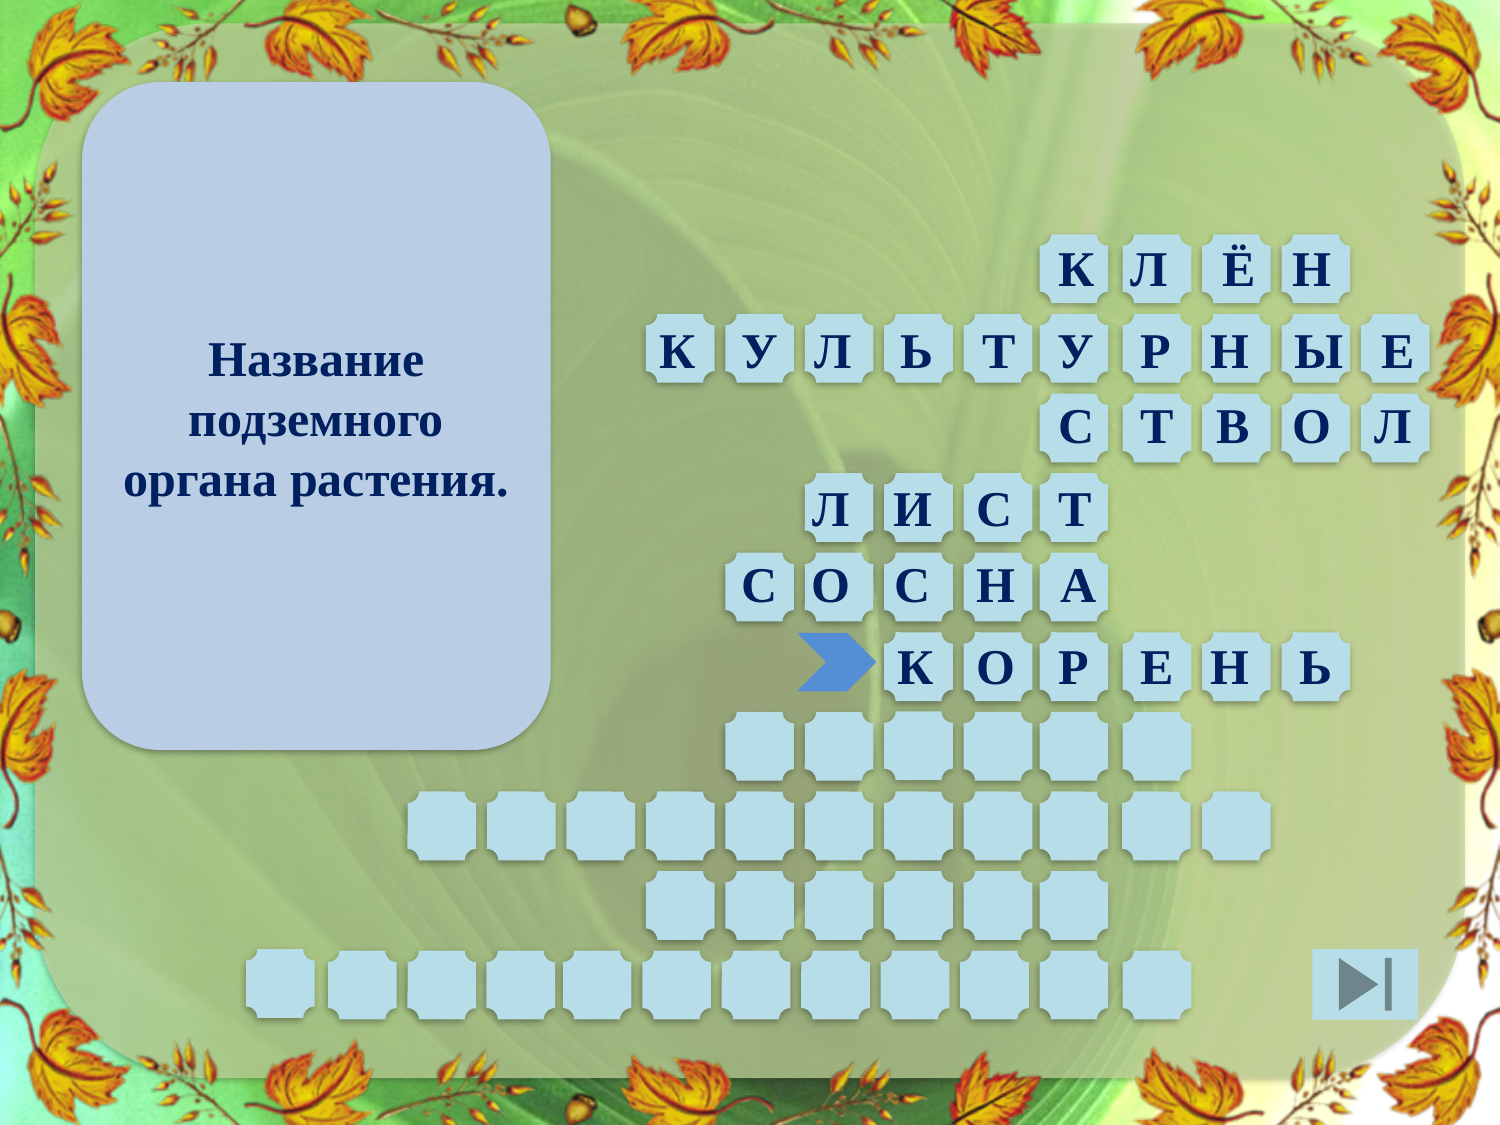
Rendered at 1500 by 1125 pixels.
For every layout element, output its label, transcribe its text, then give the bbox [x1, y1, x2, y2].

text_box Ё [1207, 228, 1271, 232]
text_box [327, 234, 1430, 1020]
text_box [245, 949, 315, 1018]
text_box К [1043, 228, 1110, 232]
picture [0, 0, 1500, 1125]
text_box Л [1116, 228, 1184, 232]
text_box Н [1277, 228, 1347, 232]
text_box Название подземного органа растения. [81, 82, 551, 751]
